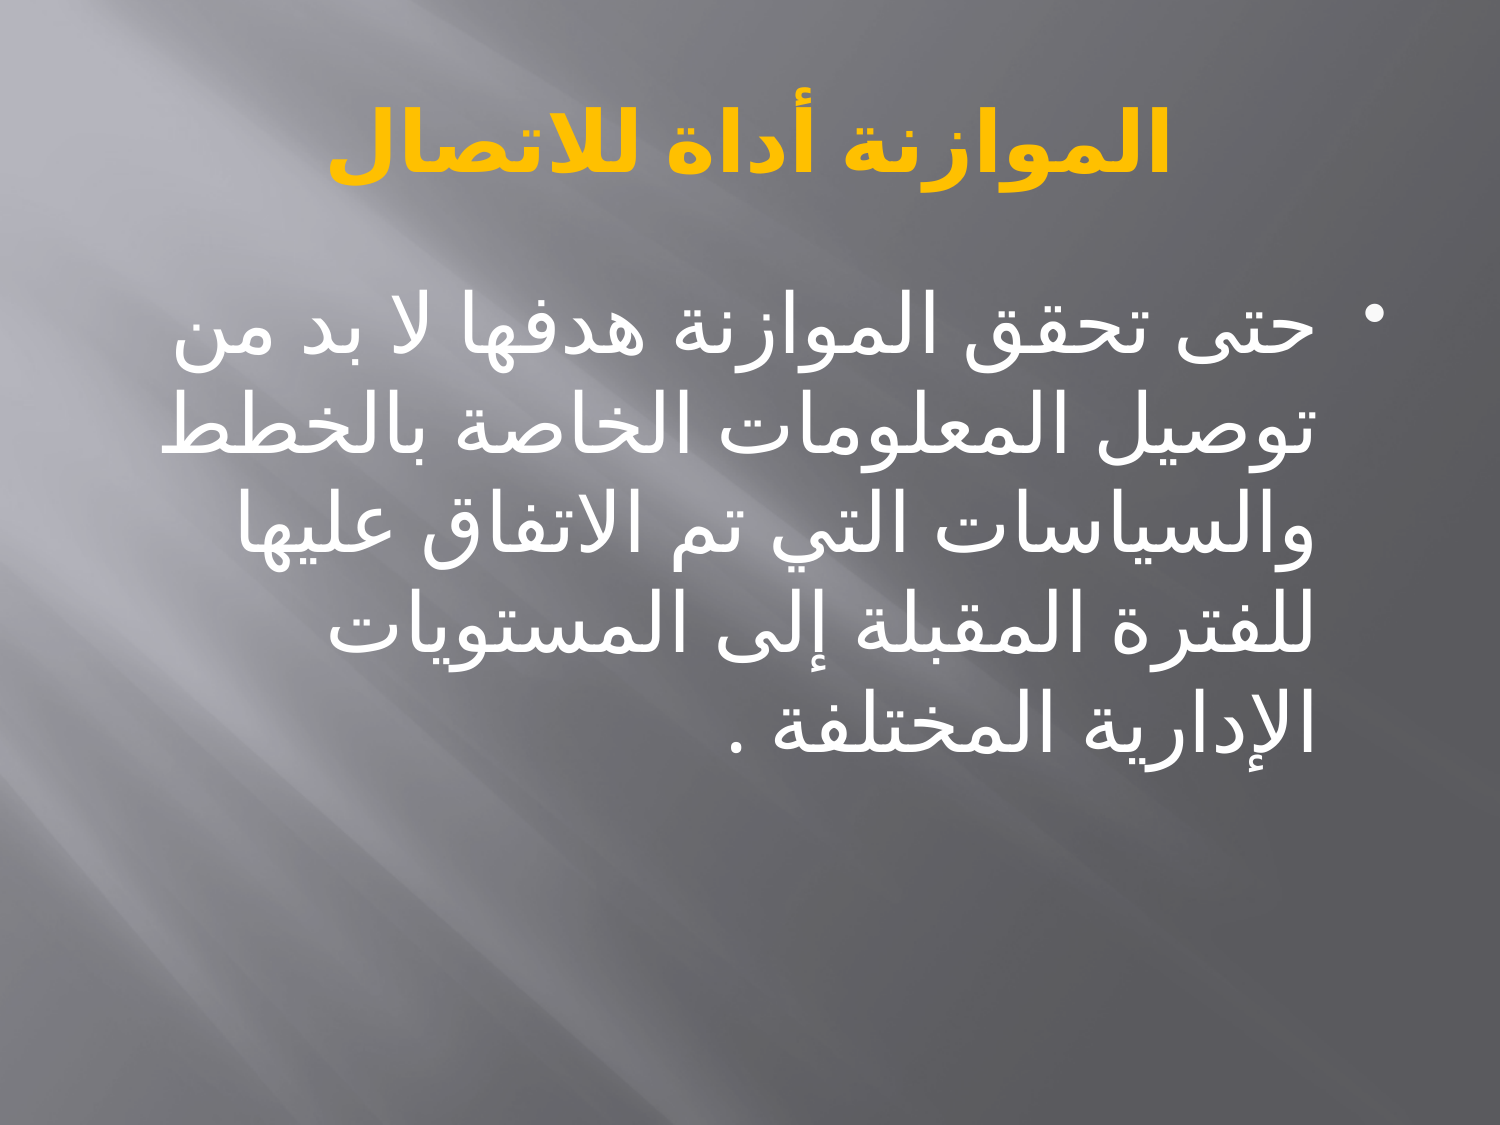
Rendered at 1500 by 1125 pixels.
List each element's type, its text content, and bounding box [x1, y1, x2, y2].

title الموازنة أداة للاتصال [75, 45, 1425, 233]
list حتى تحقق الموازنة هدفها لا بد من توصيل المعلومات الخاصة بالخطط والسياسات التي تم الاتفاق عليها للفترة المقبلة إلى المستويات الإدارية المختلفة . [75, 262, 1425, 1035]
